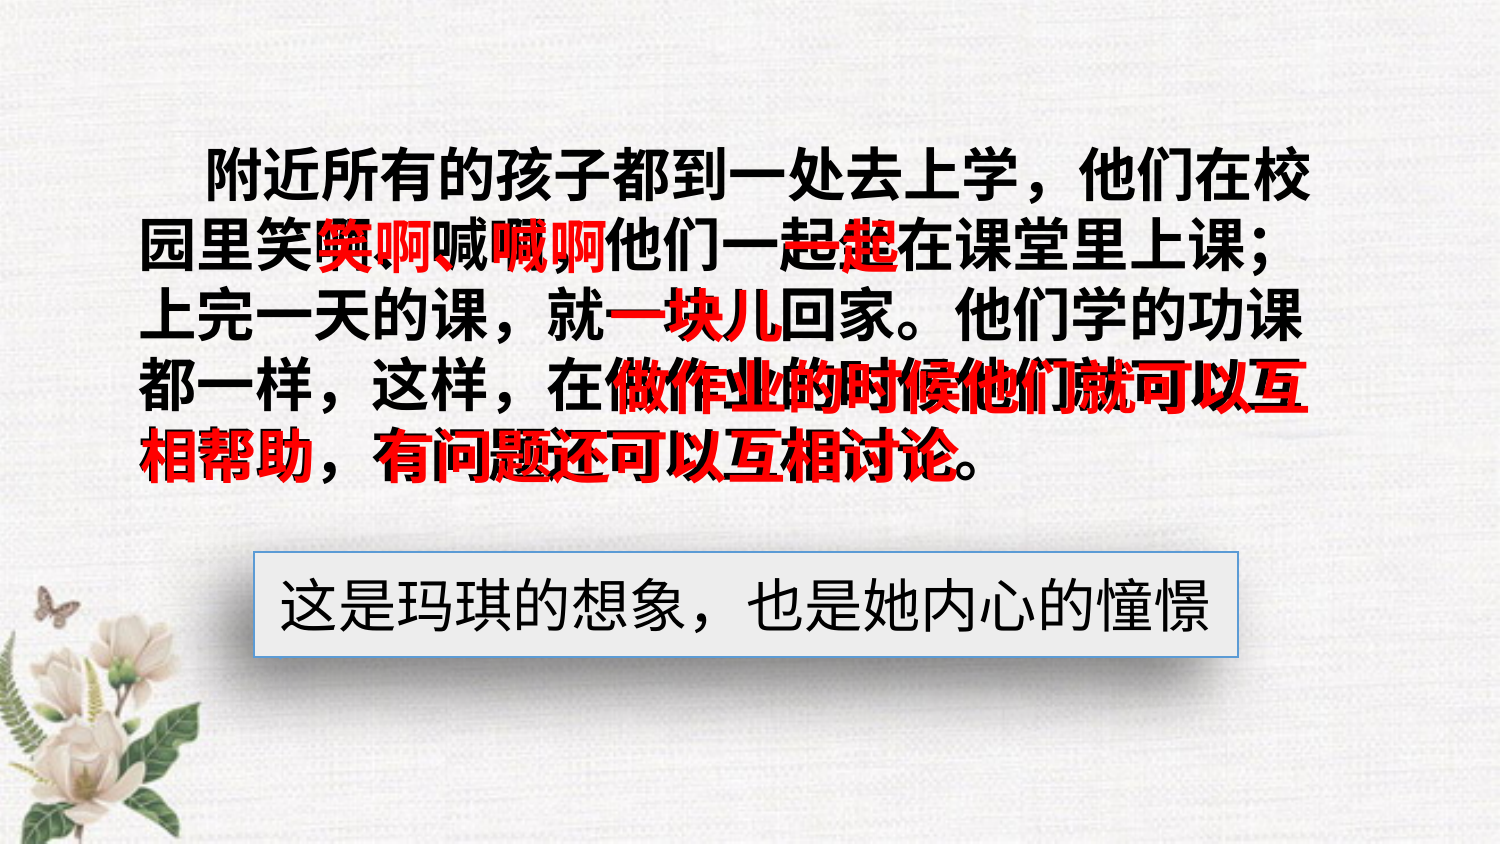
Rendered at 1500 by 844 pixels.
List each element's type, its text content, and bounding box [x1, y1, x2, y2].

text_box 做作业的时候他们就可以 [597, 343, 1269, 429]
text_box 一起 [768, 203, 915, 288]
text_box 附近所有的孩子都到一处去上学，他们在校园里笑啊、喊啊，他们一起坐在课堂里上课；上完一天的课，就一块儿回家。他们学的功课都一样，这样，在做作业的时候他们就可以互相帮助，有问题还可以互相讨论。 [123, 130, 1343, 496]
text_box 这是玛琪的想象，也是她内心的憧憬 [253, 551, 1239, 660]
picture [0, 0, 1500, 844]
text_box 一块儿 [594, 272, 799, 357]
text_box 相帮助 [125, 412, 331, 498]
text_box 互 [1269, 343, 1326, 429]
text_box 笑啊、喊啊 [301, 203, 623, 288]
text_box 有问题还可以互相讨论 [362, 412, 976, 498]
